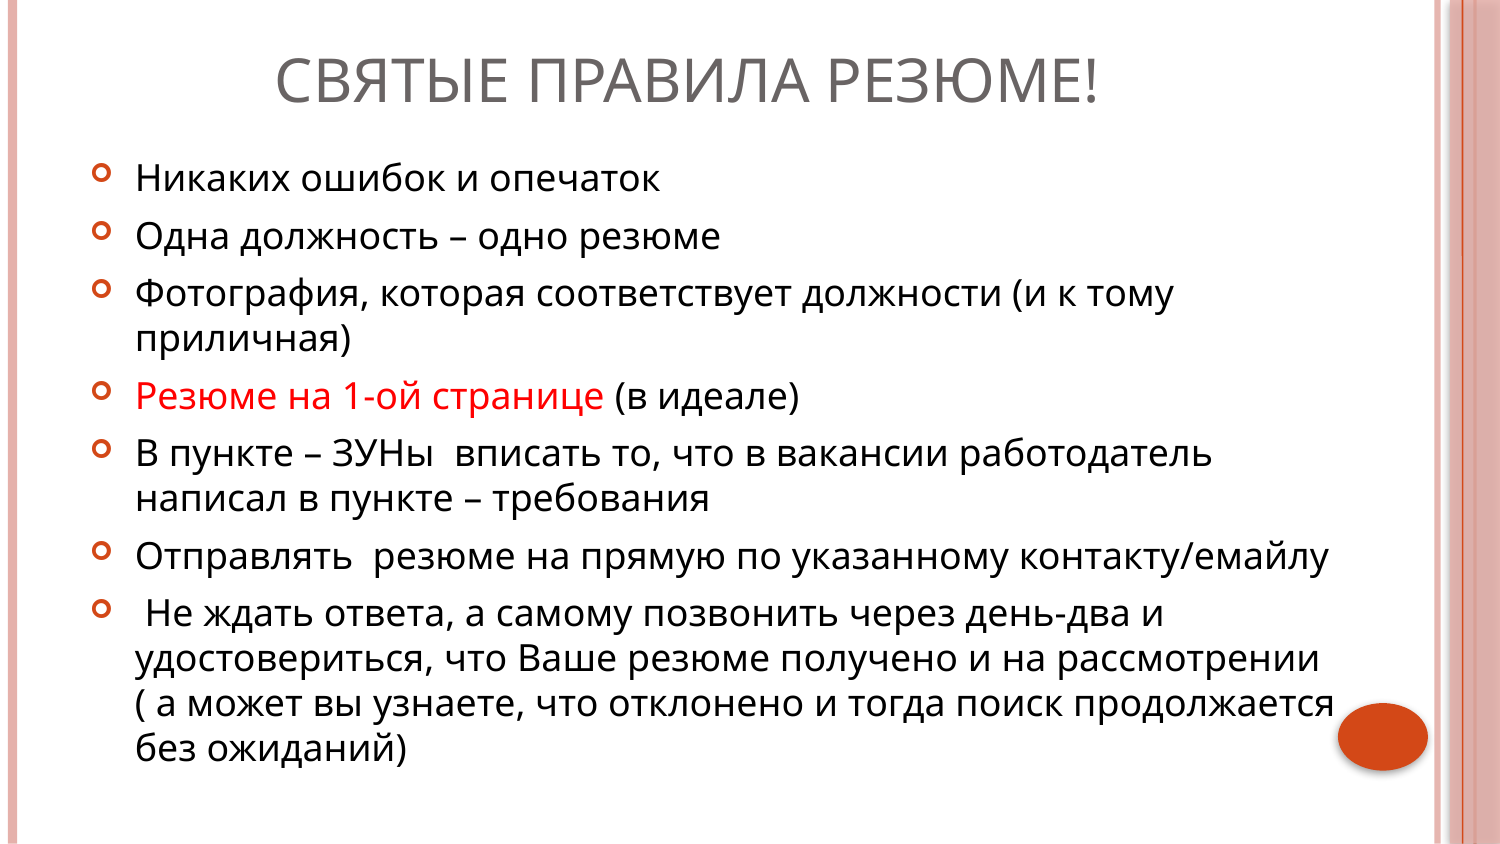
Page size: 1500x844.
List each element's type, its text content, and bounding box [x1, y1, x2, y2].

title Святые правила резюме! [75, 33, 1300, 122]
list Никаких ошибок и опечаток Одна должность – одно резюме Фотография, которая соответствует должности (и к тому приличная) Резюме на 1-ой странице (в идеале) В пункте – ЗУНы вписать то, что в вакансии работодатель написал в пункте – требования Отправлять резюме на прямую по указанному контакту/емайлу Не ждать ответа, а самому позвонить через день-два и удостовериться, что Ваше резюме получено и на рассмотрении ( а может вы узнаете, что отклонено и тогда поиск продолжается без ожиданий) [75, 146, 1388, 797]
